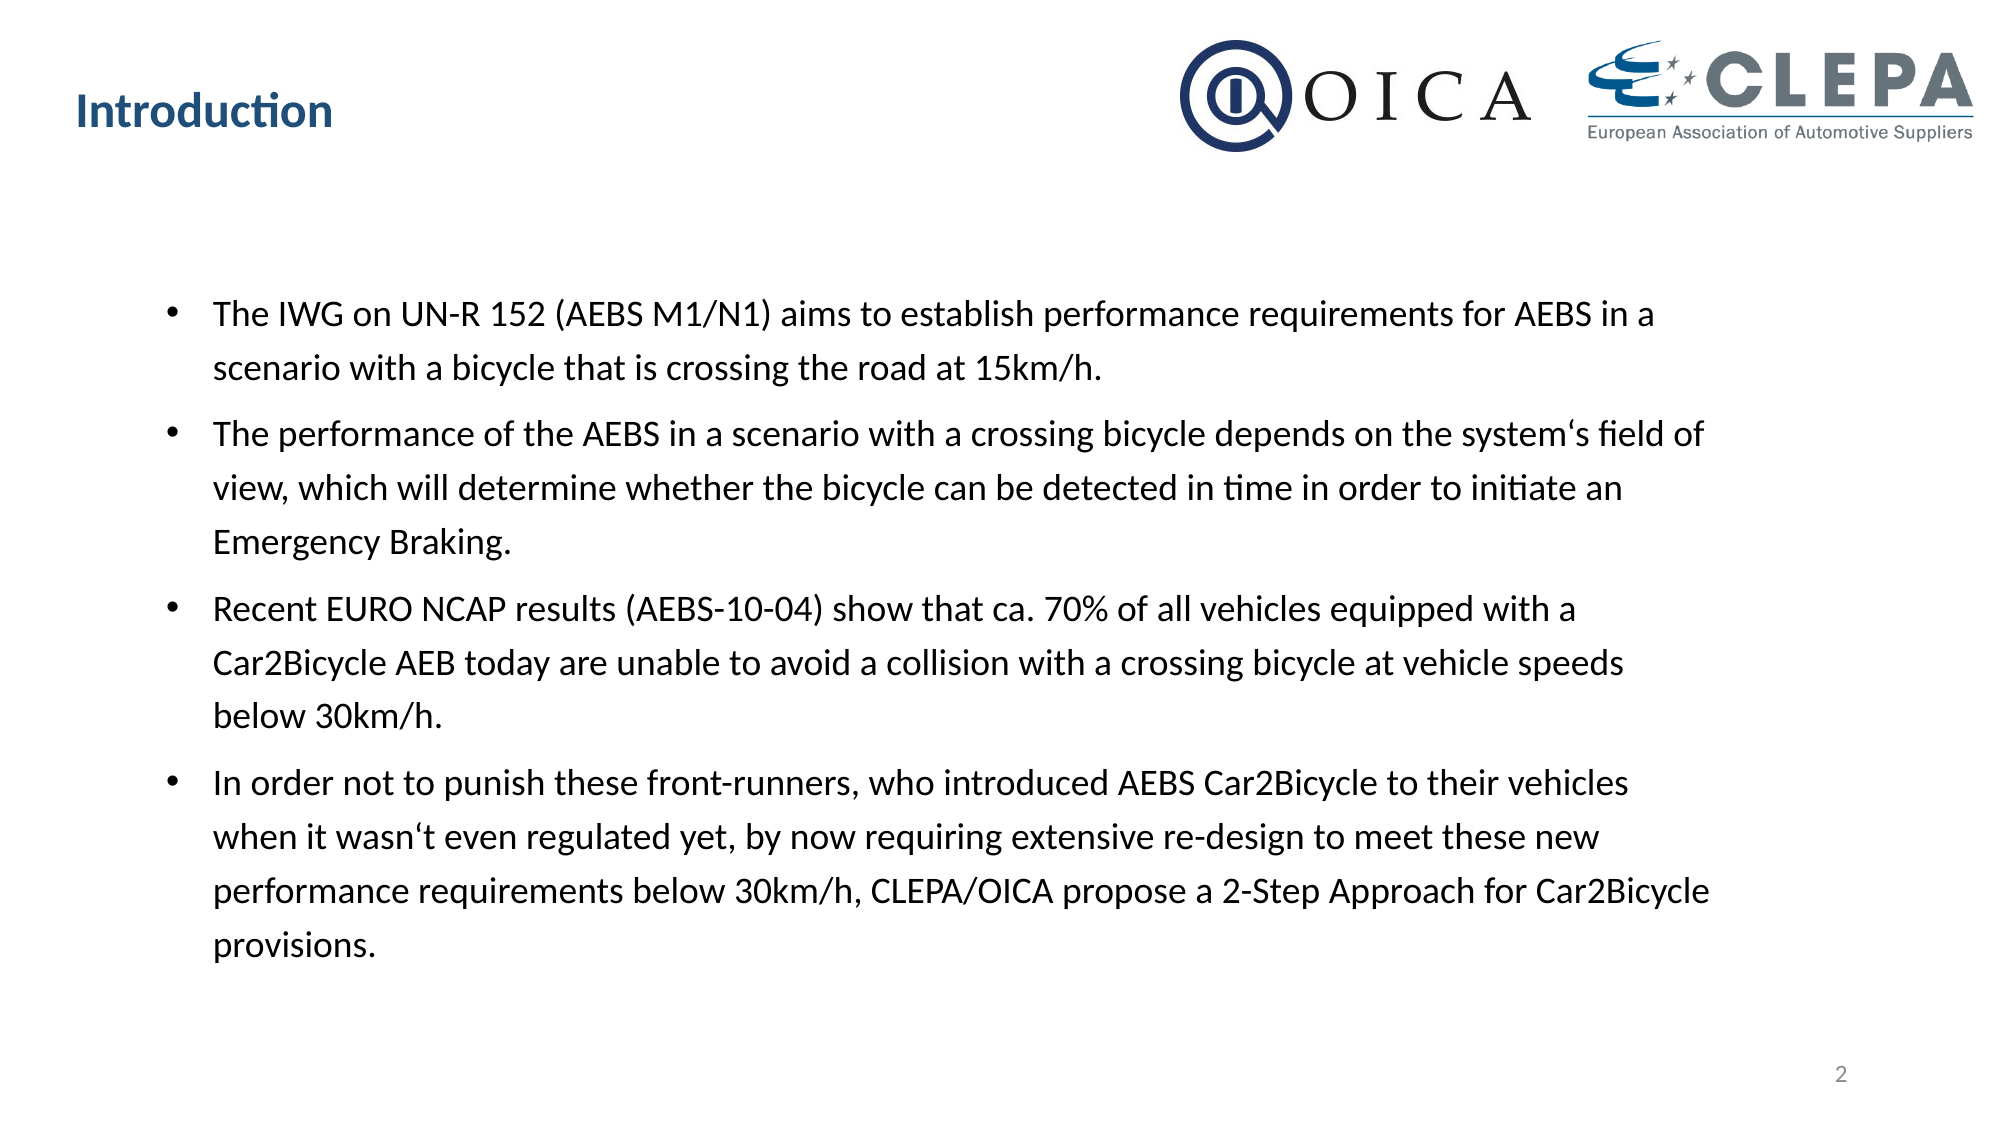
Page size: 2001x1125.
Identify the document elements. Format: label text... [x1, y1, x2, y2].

text_box Introduction [60, 70, 1055, 146]
text_box The IWG on UN-R 152 (AEBS M1/N1) aims to establish performance requirements for AEBS in a scenario with a bicycle that is crossing the road at 15km/h. The performance of the AEBS in a scenario with a crossing bicycle depends on the system‘s field of view, which will determine whether the bicycle can be detected in time in order to initiate an Emergency Braking. Recent EURO NCAP results (AEBS-10-04) show that ca. 70% of all vehicles equipped with a Car2Bicycle AEB today are unable to avoid a collision with a crossing bicycle at vehicle speeds below 30km/h. In order not to punish these front-runners, who introduced AEBS Car2Bicycle to their vehicles when it wasn‘t even regulated yet, by now requiring extensive re-design to meet these new performance requirements below 30km/h, CLEPA/OICA propose a 2-Step Approach for Car2Bicycle provisions. [151, 272, 1738, 973]
picture [1180, 1, 1531, 191]
slide_number 2 [1412, 1042, 1863, 1103]
picture [1574, 14, 1989, 179]
